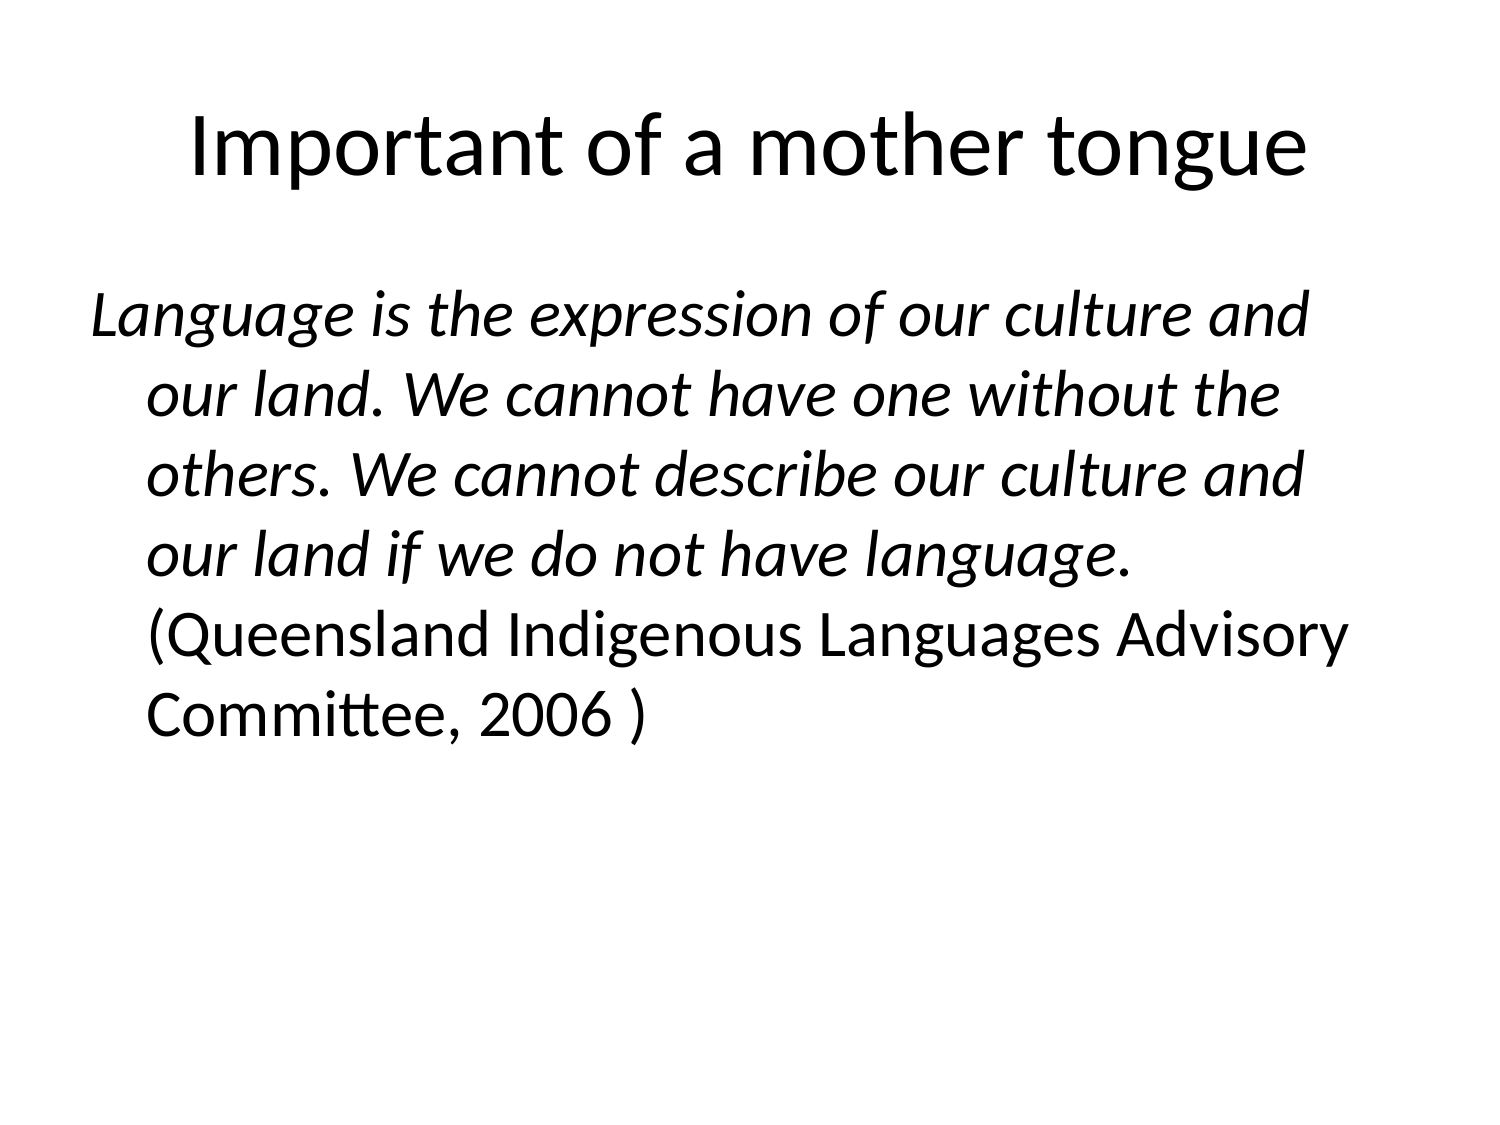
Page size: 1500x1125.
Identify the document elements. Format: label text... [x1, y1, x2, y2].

title Important of a mother tongue [75, 45, 1425, 233]
list Language is the expression of our culture and our land. We cannot have one without the others. We cannot describe our culture and our land if we do not have language. (Queensland Indigenous Languages Advisory Committee, 2006 ) [75, 262, 1425, 1005]
